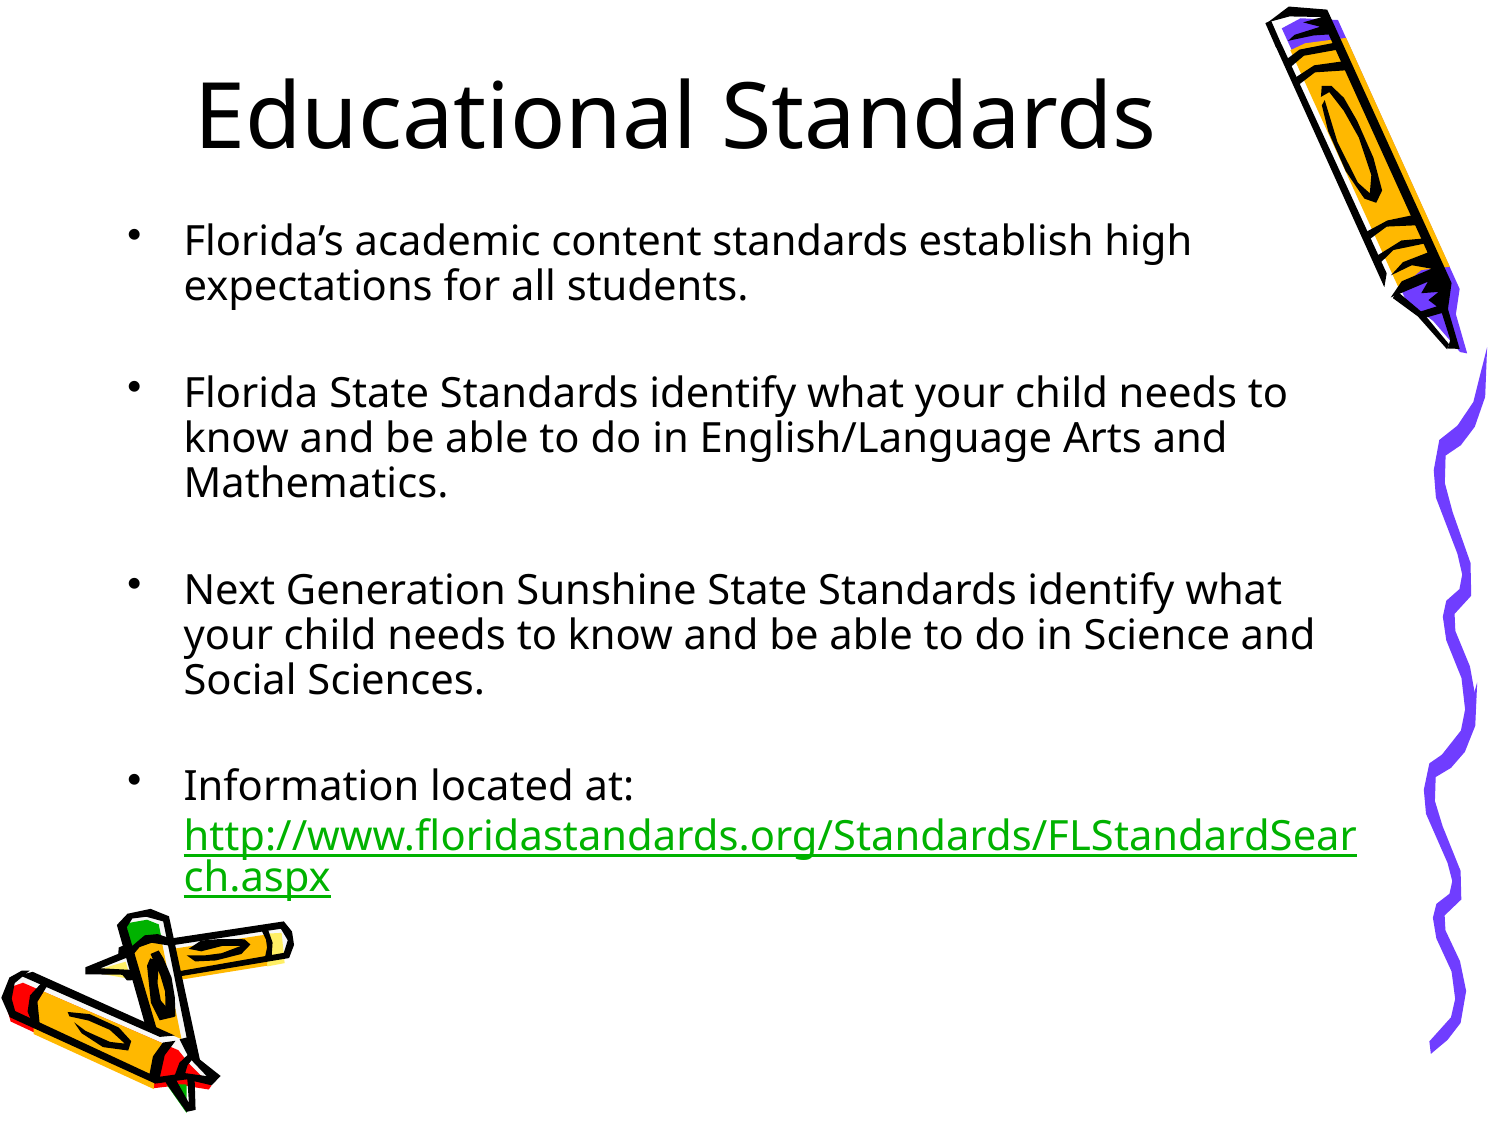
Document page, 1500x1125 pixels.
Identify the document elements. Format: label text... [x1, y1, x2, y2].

text_box Educational Standards [112, 49, 1240, 200]
text_box Florida’s academic content standards establish high expectations for all students. Florida State Standards identify what your child needs to know and be able to do in English/Language Arts and Mathematics. Next Generation Sunshine State Standards identify what your child needs to know and be able to do in Science and Social Sciences. Information located at: http://www.floridastandards.org/Standards/FLStandardSearch.aspx [112, 212, 1375, 875]
